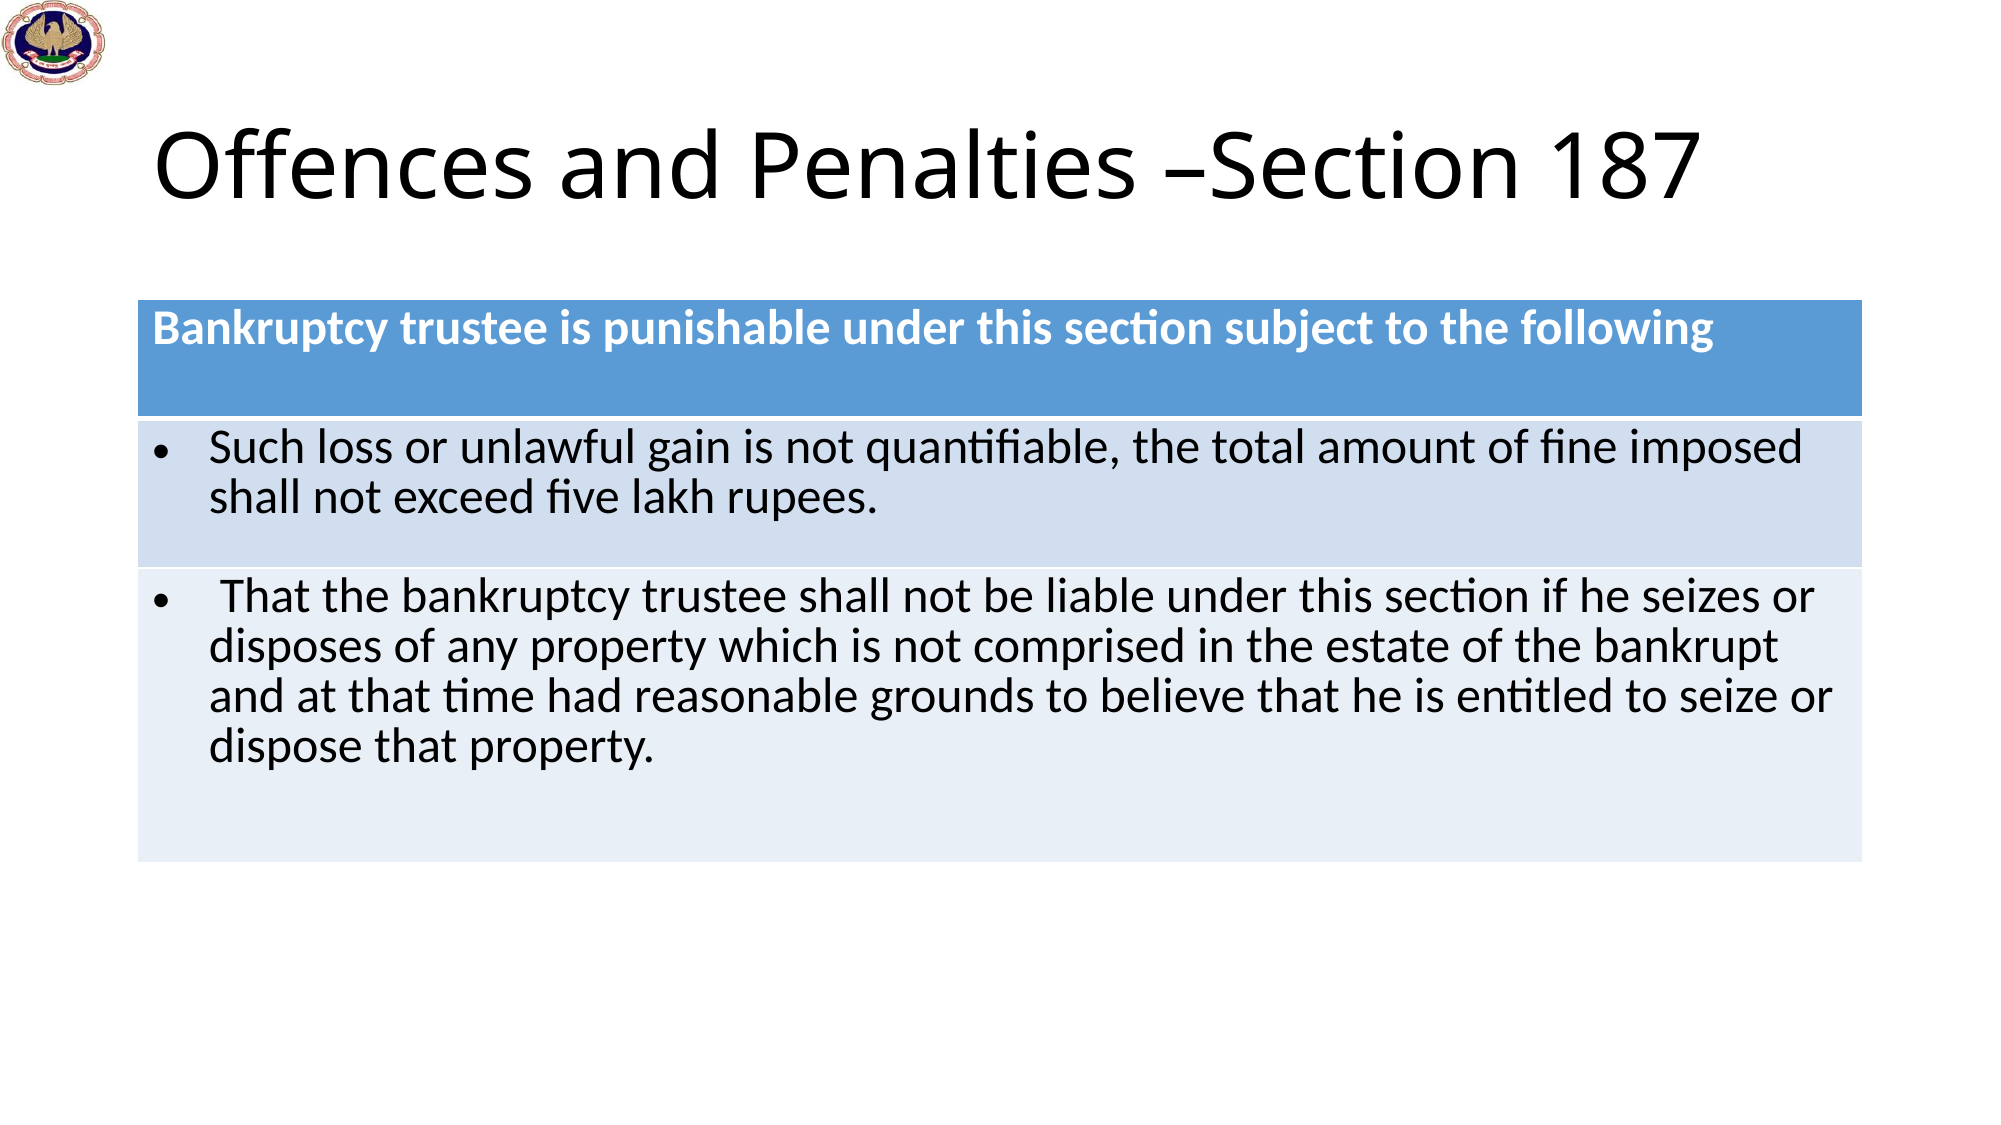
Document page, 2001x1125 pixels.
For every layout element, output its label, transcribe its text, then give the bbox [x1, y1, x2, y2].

picture [0, 0, 106, 86]
table_cell Such loss or unlawful gain is not quantifiable, the total amount of fine imposed shall not exceed five lakh rupees. [138, 421, 1862, 567]
table_header Bankruptcy trustee is punishable under this section subject to the following [138, 300, 1862, 416]
table_cell That the bankruptcy trustee shall not be liable under this section if he seizes or disposes of any property which is not comprised in the estate of the bankrupt and at that time had reasonable grounds to believe that he is entitled to seize or dispose that property. [138, 569, 1862, 862]
title Offences and Penalties –Section 187 [137, 59, 1863, 278]
